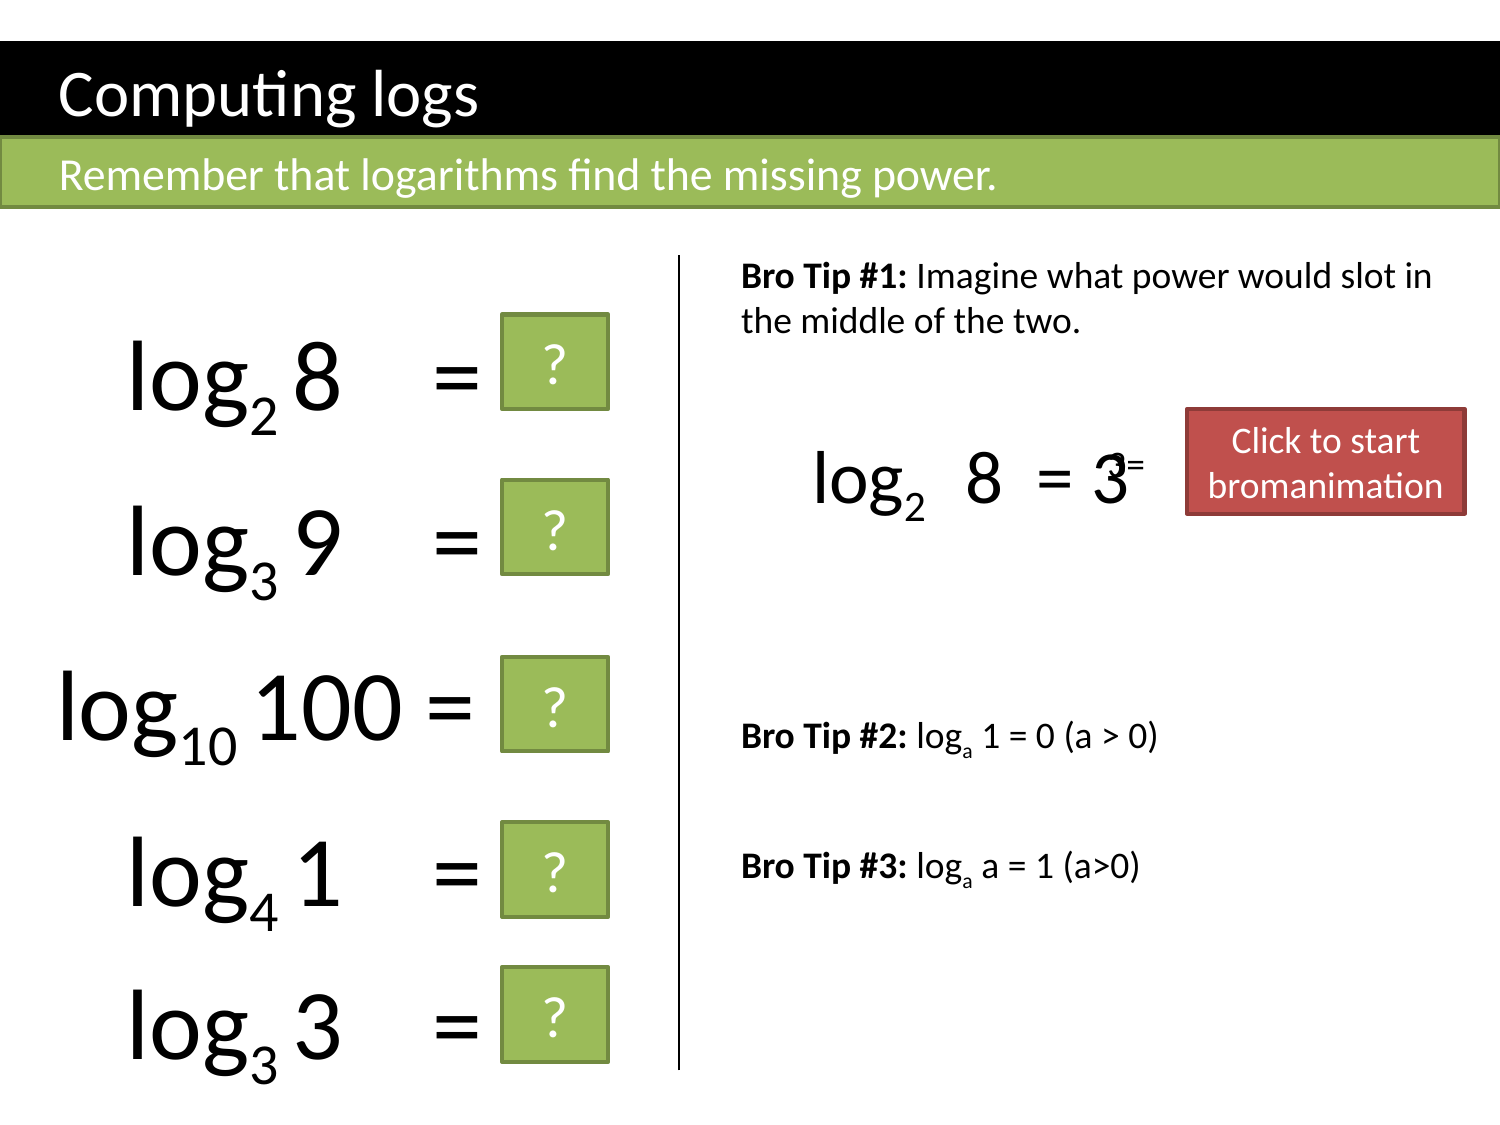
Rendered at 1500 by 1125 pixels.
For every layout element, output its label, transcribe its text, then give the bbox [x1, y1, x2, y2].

text_box log3 3 = 1 [112, 952, 644, 1104]
text_box ? [500, 478, 610, 576]
text_box Computing logs [0, 41, 1500, 135]
text_box Click to start bromanimation [1185, 407, 1467, 516]
text_box log10 100 = 2 [41, 633, 668, 785]
text_box log3 9 = 2 [112, 467, 644, 620]
text_box Bro Tip #3: loga a = 1 (a>0) [726, 834, 1471, 901]
text_box ? [500, 965, 610, 1064]
text_box log4 1 = 0 [112, 798, 644, 950]
text_box Remember that logarithms find the missing power. [0, 135, 1500, 209]
text_box Bro Tip #2: loga 1 = 0 (a > 0) [726, 704, 1471, 771]
text_box 3= [1092, 432, 1176, 493]
text_box log2 8 = 3 [112, 302, 644, 454]
text_box ? [500, 655, 610, 753]
text_box log2 8 = 3 [797, 420, 1164, 538]
text_box ? [500, 312, 610, 411]
text_box Bro Tip #1: Imagine what power would slot in the middle of the two. [726, 243, 1471, 349]
text_box ? [500, 820, 610, 919]
